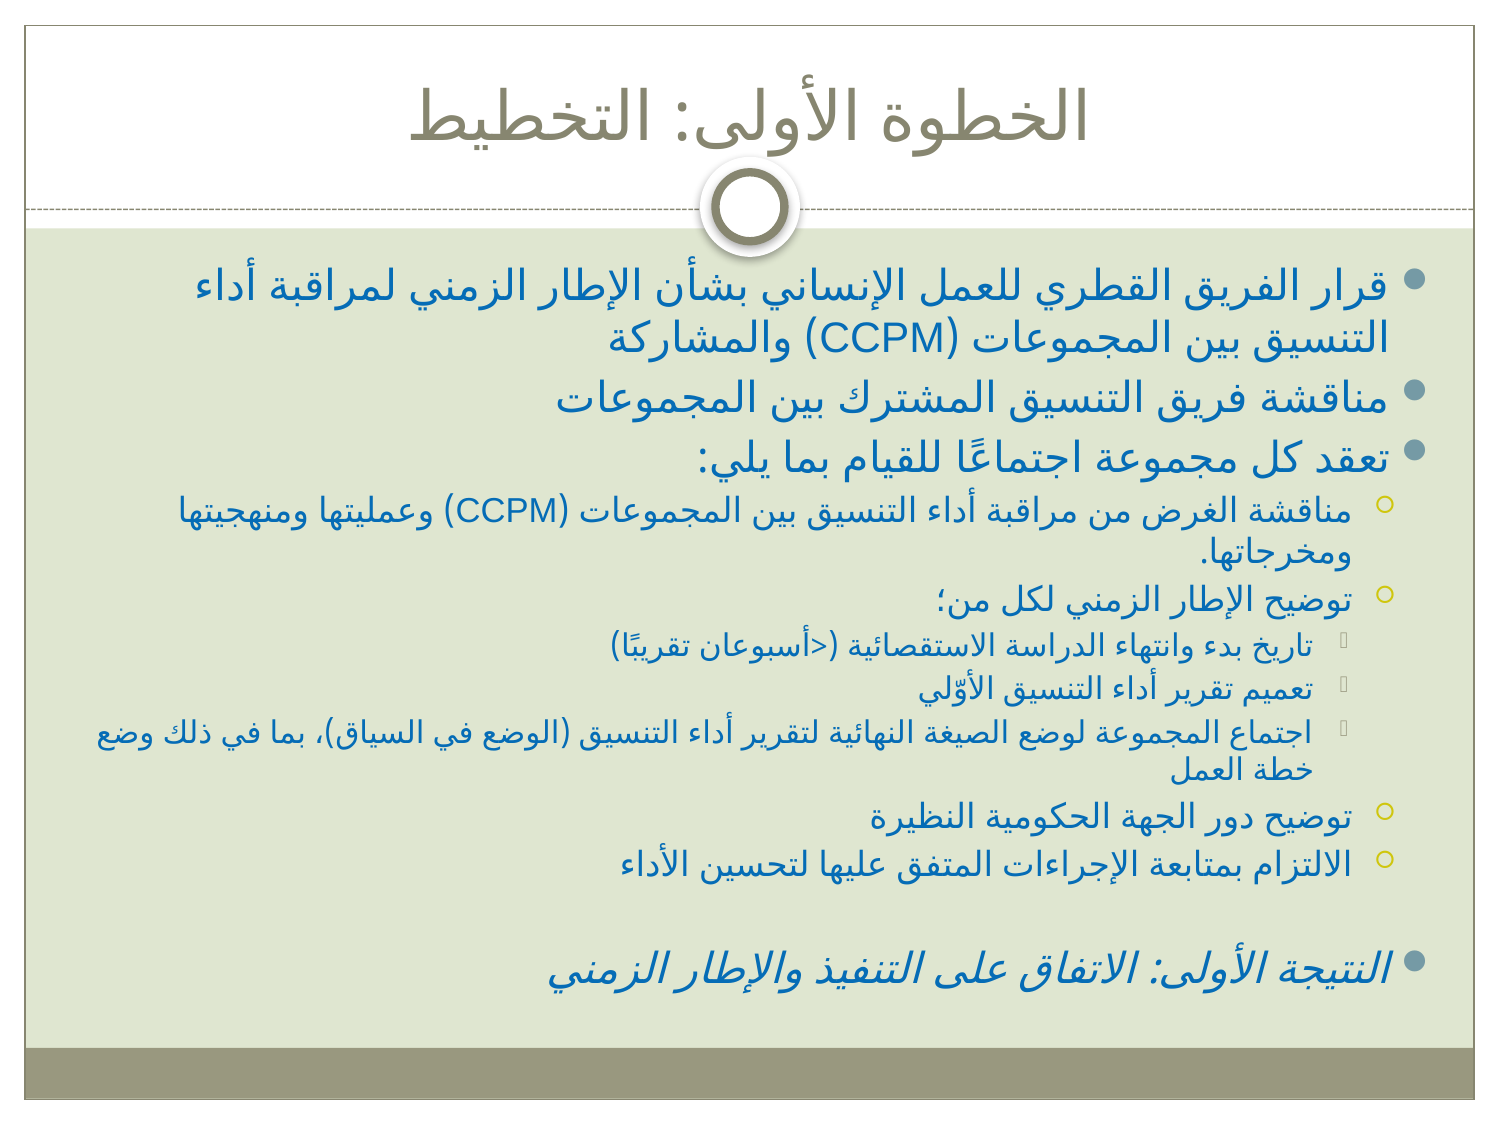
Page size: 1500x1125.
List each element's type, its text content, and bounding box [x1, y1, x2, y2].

title الخطوة الأولى: التخطيط [49, 37, 1450, 162]
list قرار الفريق القطري للعمل الإنساني بشأن الإطار الزمني لمراقبة أداء التنسيق بين المجموعات (CCPM) والمشاركة مناقشة فريق التنسيق المشترك بين المجموعات تعقد كل مجموعة اجتماعًا للقيام بما يلي: مناقشة الغرض من مراقبة أداء التنسيق بين المجموعات (CCPM) وعمليتها ومنهجيتها ومخرجاتها. توضيح الإطار الزمني لكل من؛ تاريخ بدء وانتهاء الدراسة الاستقصائية (<أسبوعان تقريبًا) تعميم تقرير أداء التنسيق الأوّلي اجتماع المجموعة لوضع الصيغة النهائية لتقرير أداء التنسيق (الوضع في السياق)، بما في ذلك وضع خطة العمل توضيح دور الجهة الحكومية النظيرة الالتزام بمتابعة الإجراءات المتفق عليها لتحسين الأداء النتيجة الأولى: الاتفاق على التنفيذ والإطار الزمني [49, 250, 1445, 1001]
